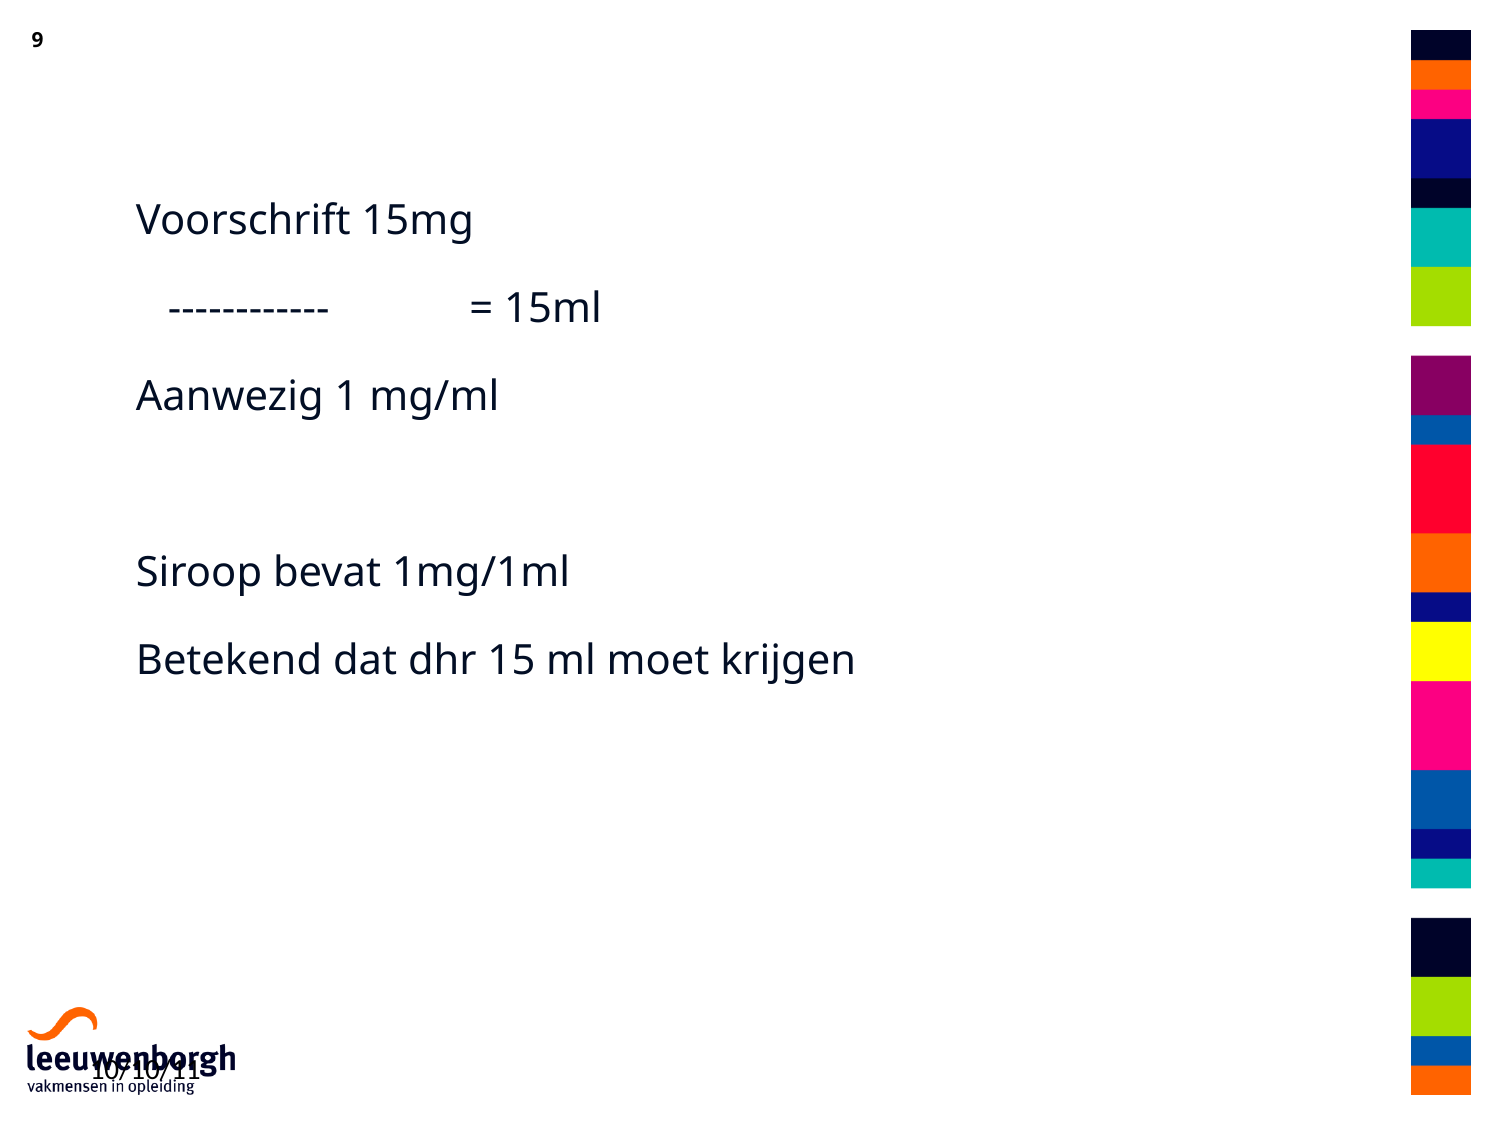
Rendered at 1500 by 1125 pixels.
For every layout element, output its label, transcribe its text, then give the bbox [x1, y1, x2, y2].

picture [1411, 30, 1471, 1095]
picture [27, 1007, 235, 1095]
list Voorschrift 15mg ------------ = 15ml Aanwezig 1 mg/ml Siroop bevat 1mg/1ml Betekend dat dhr 15 ml moet krijgen [135, 184, 1415, 1006]
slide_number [74, 1042, 425, 1103]
